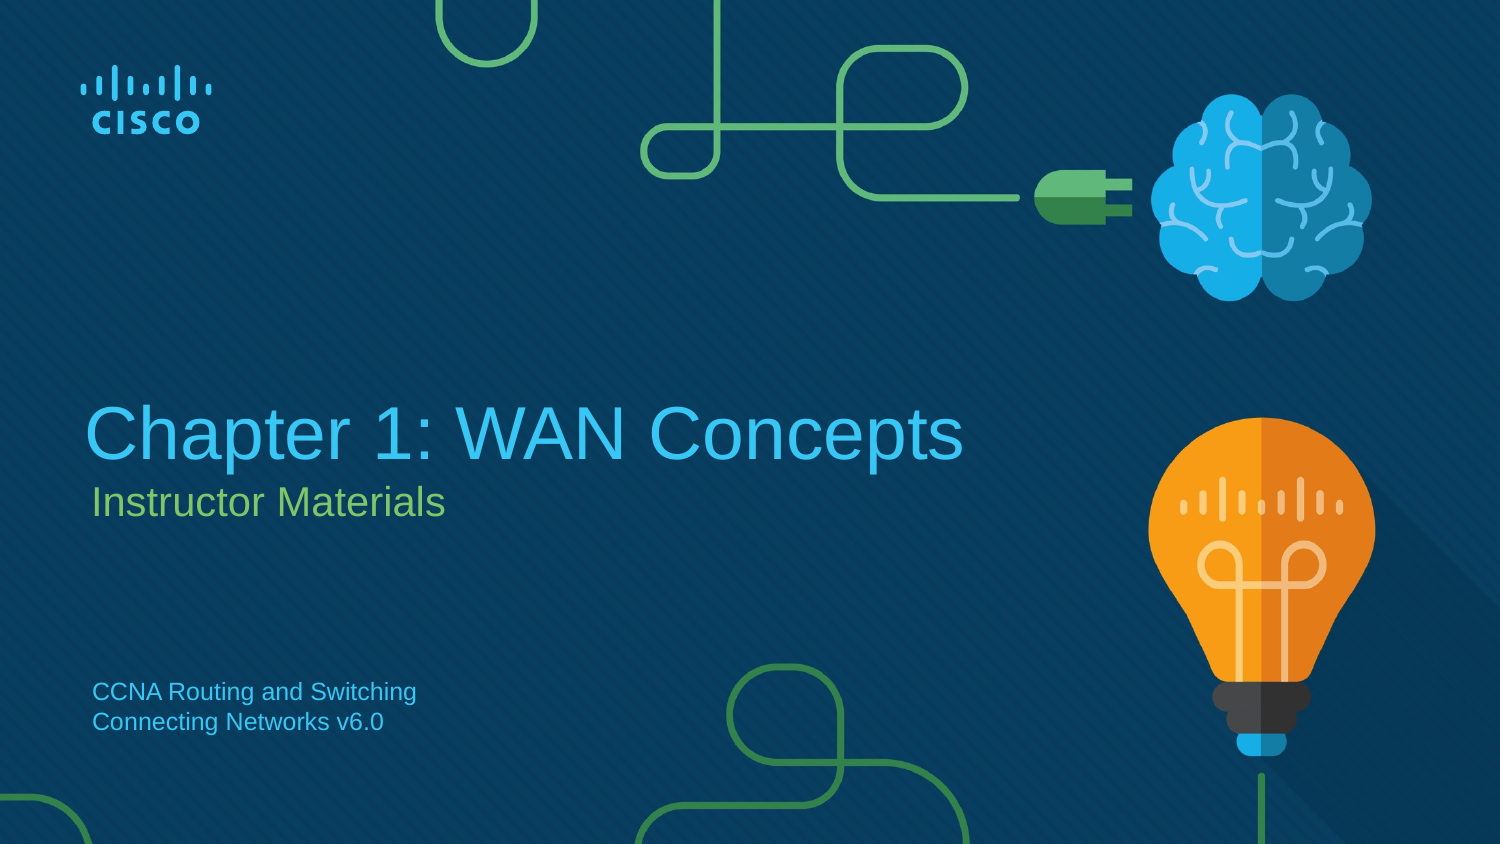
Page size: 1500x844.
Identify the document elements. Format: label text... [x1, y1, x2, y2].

title Chapter 1: WAN Concepts [69, 377, 1047, 484]
list Instructor Materials [76, 471, 1048, 521]
picture [0, 0, 1500, 844]
subtitle CCNA Routing and Switching Connecting Networks v6.0 [77, 624, 466, 773]
